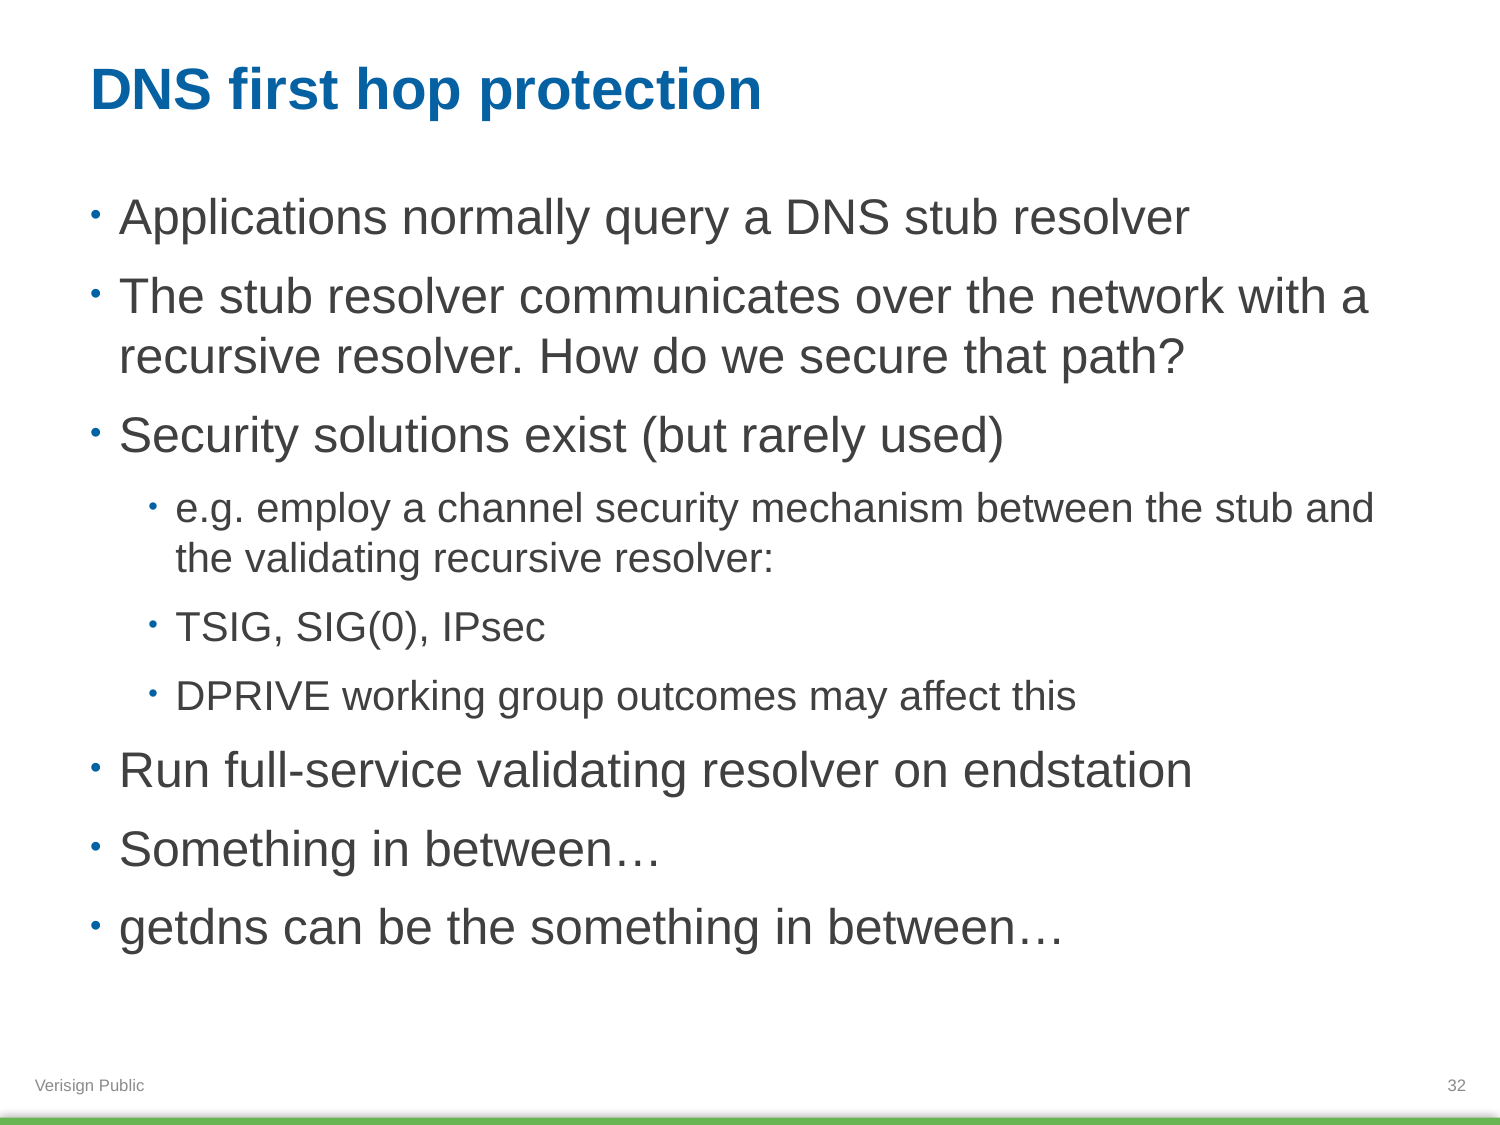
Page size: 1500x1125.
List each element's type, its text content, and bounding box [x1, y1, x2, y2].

title DNS first hop protection [75, 40, 1425, 132]
slide_number 32 [1422, 1072, 1482, 1098]
list Applications normally query a DNS stub resolver The stub resolver communicates over the network with a recursive resolver. How do we secure that path? Security solutions exist (but rarely used) e.g. employ a channel security mechanism between the stub and the validating recursive resolver: TSIG, SIG(0), IPsec DPRIVE working group outcomes may affect this Run full-service validating resolver on endstation Something in between… getdns can be the something in between… [75, 176, 1425, 1040]
